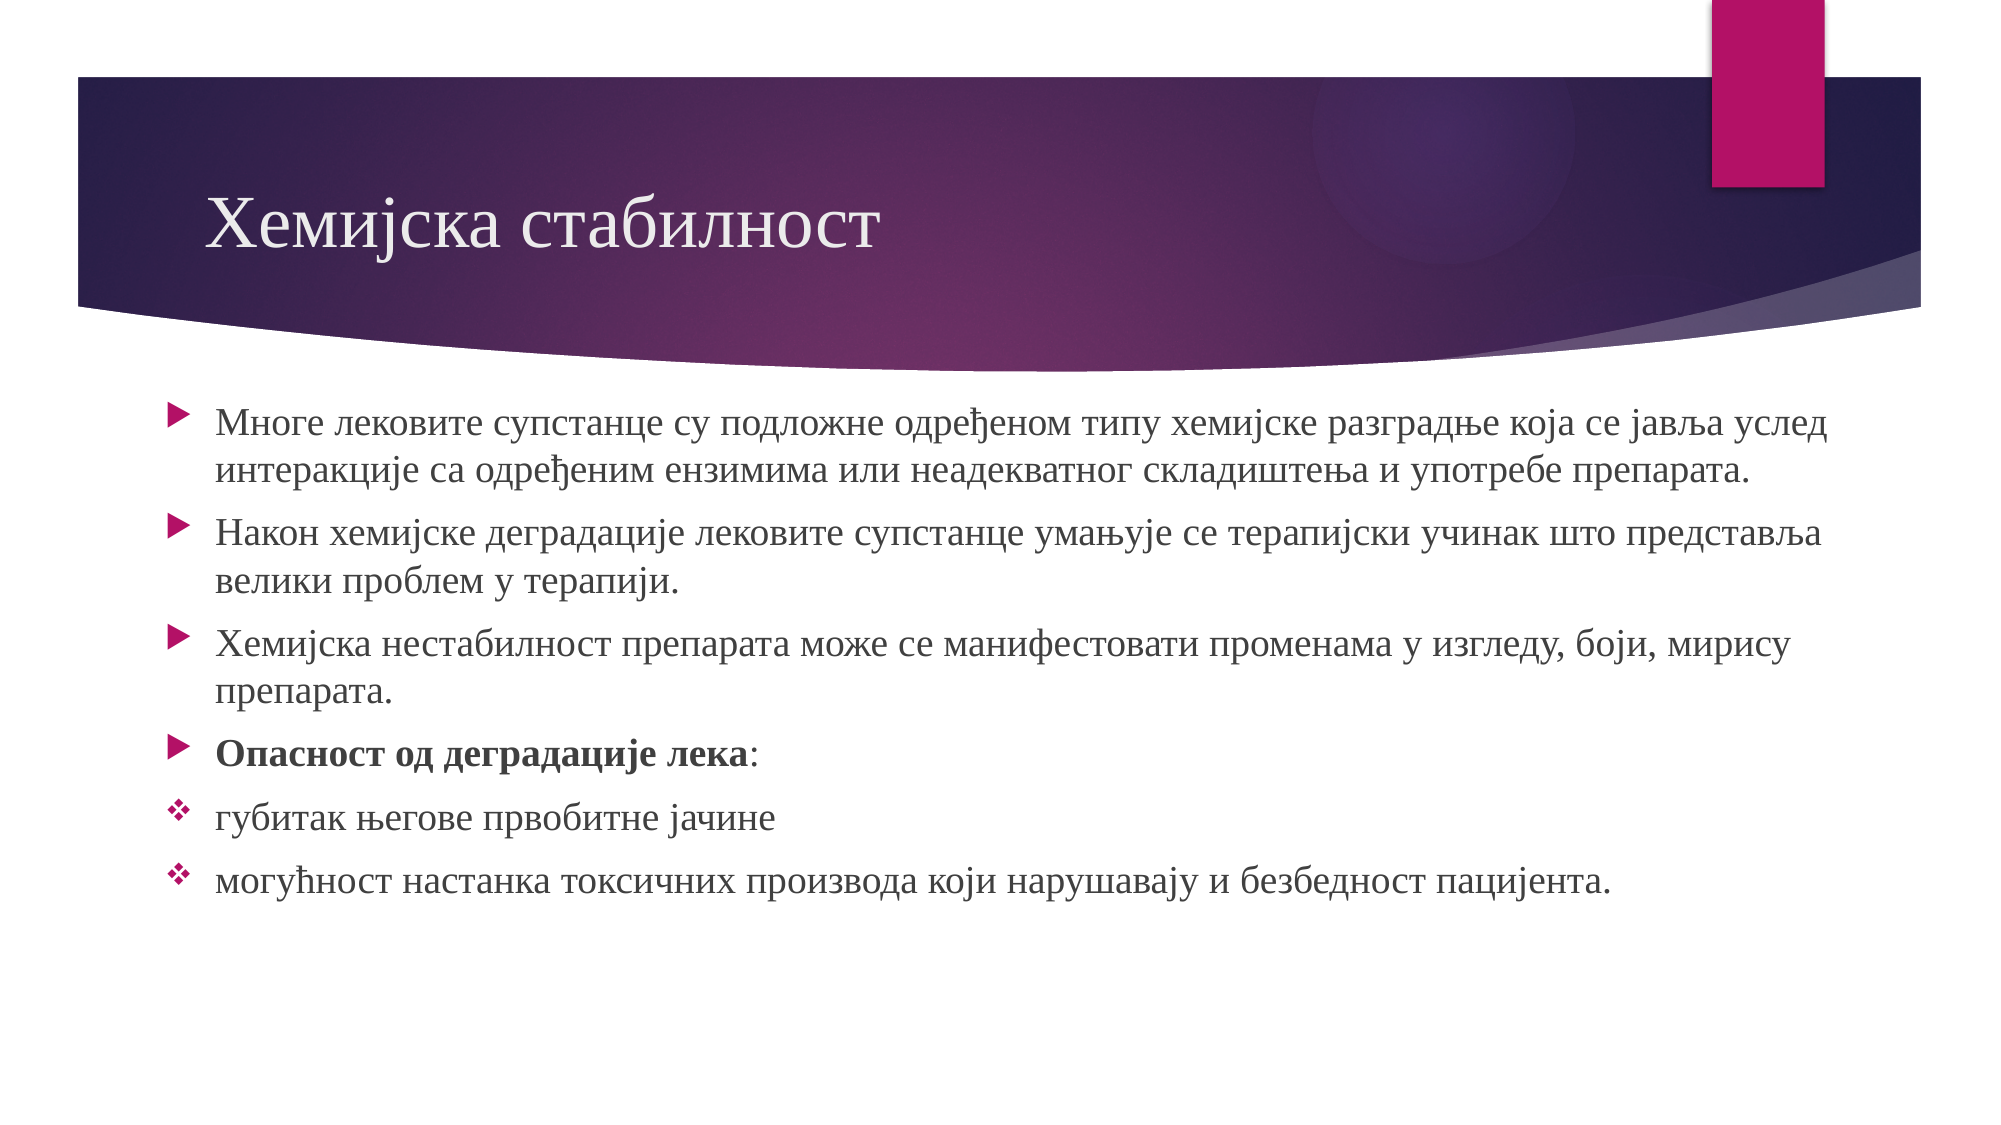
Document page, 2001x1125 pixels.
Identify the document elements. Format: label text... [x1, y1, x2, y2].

list Многе лековите супстанце су подложне одређеном типу хемијске разградње која се јавља услед интеракције са одређеним ензимима или неадекватног складиштења и употребе препарата. Након хемијске деградације лековите супстанце умањује се терапијски учинак што представља велики проблем у терапији. Хемијска нестабилност препарата може се манифестовати променама у изгледу, боји, мирису препарата. Опасност од деградације лека: губитак његове првобитне јачине могућност настанка токсичних производа који нарушавају и безбедност пацијента. [149, 388, 1850, 950]
title Хемијска стабилност [189, 159, 1627, 276]
